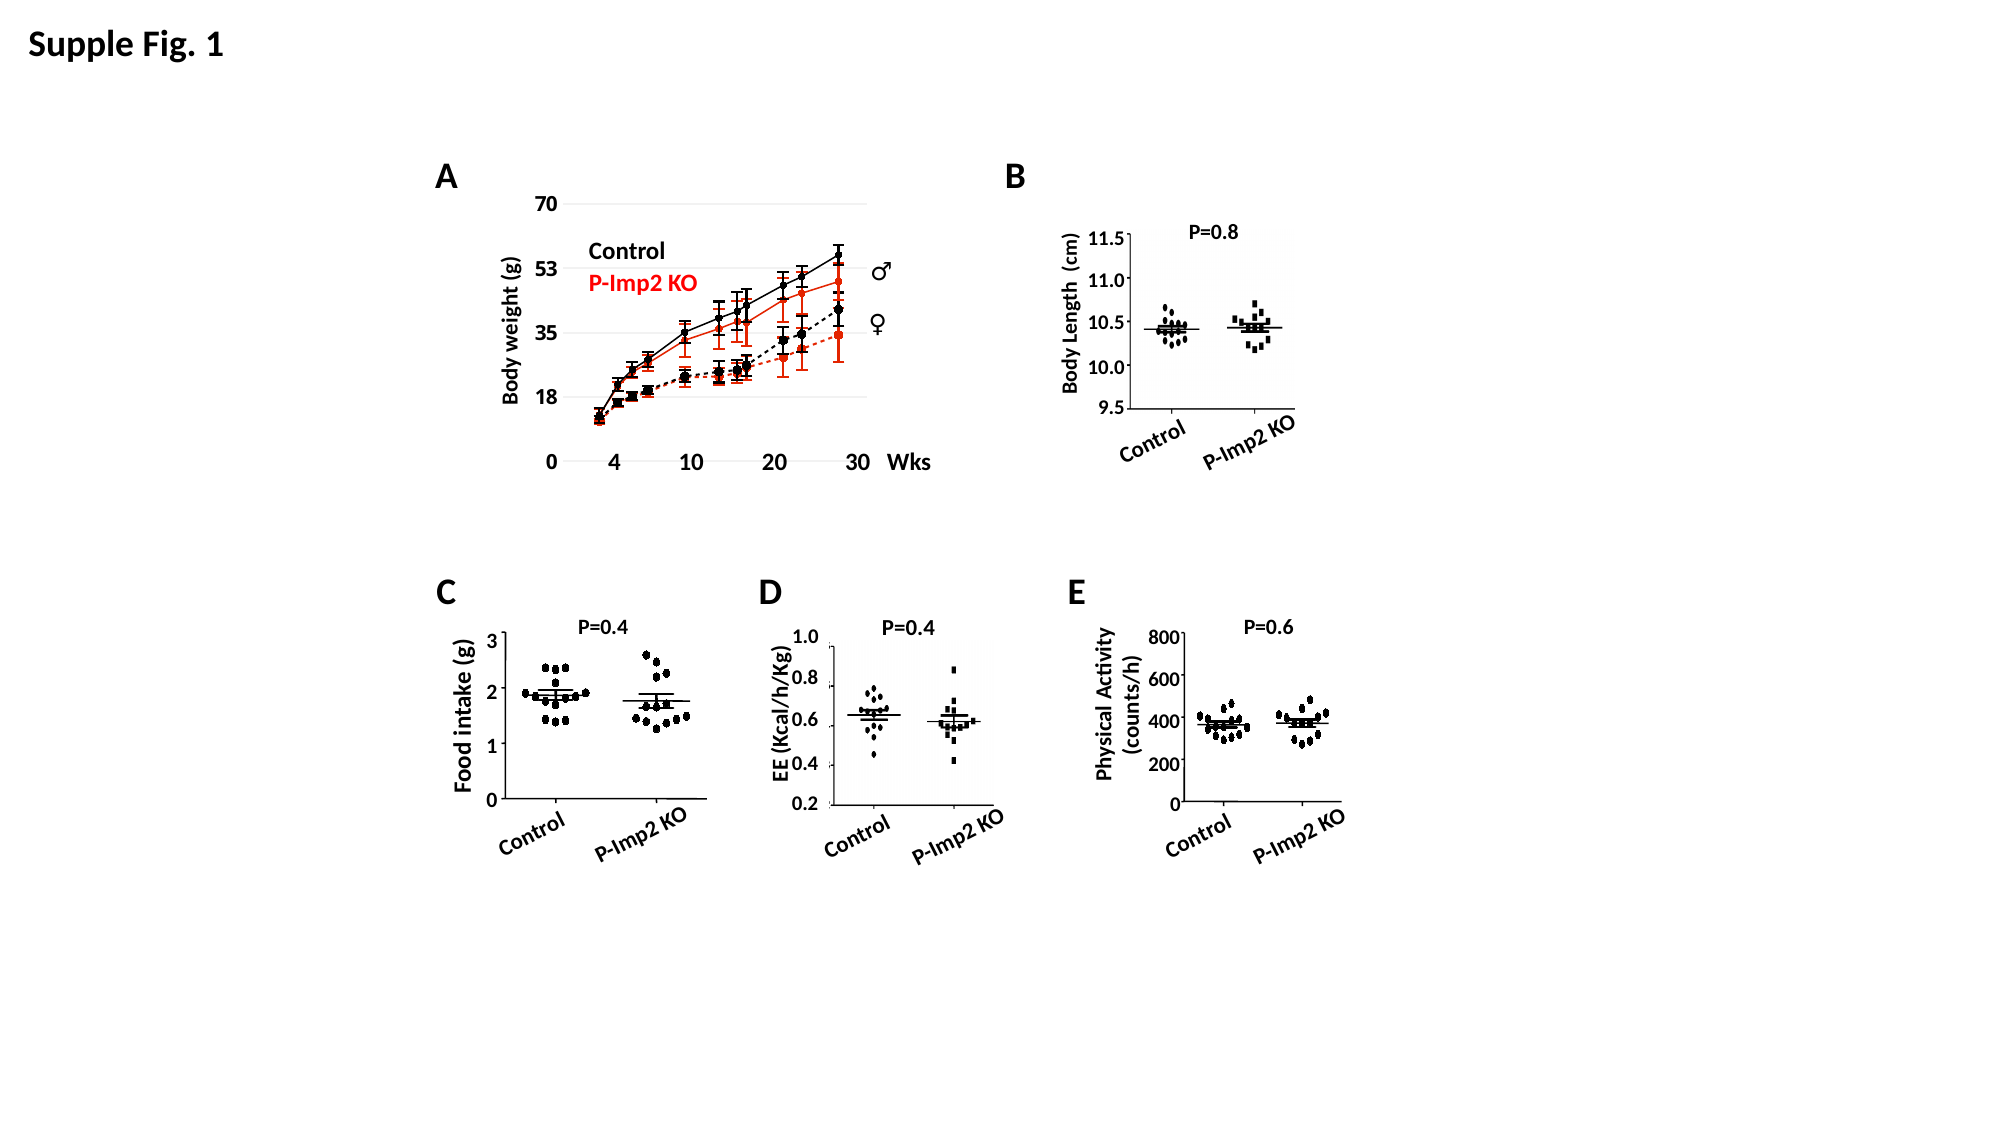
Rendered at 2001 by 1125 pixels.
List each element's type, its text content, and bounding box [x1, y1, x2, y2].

text_box C [421, 559, 472, 620]
text_box A [420, 143, 473, 204]
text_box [487, 174, 947, 503]
text_box Supple Fig. 1 [13, 11, 240, 72]
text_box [1081, 605, 1372, 855]
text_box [1047, 210, 1322, 461]
text_box E [1053, 559, 1101, 620]
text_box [438, 605, 707, 855]
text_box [757, 604, 1031, 855]
text_box D [743, 559, 798, 620]
text_box B [989, 143, 1041, 204]
